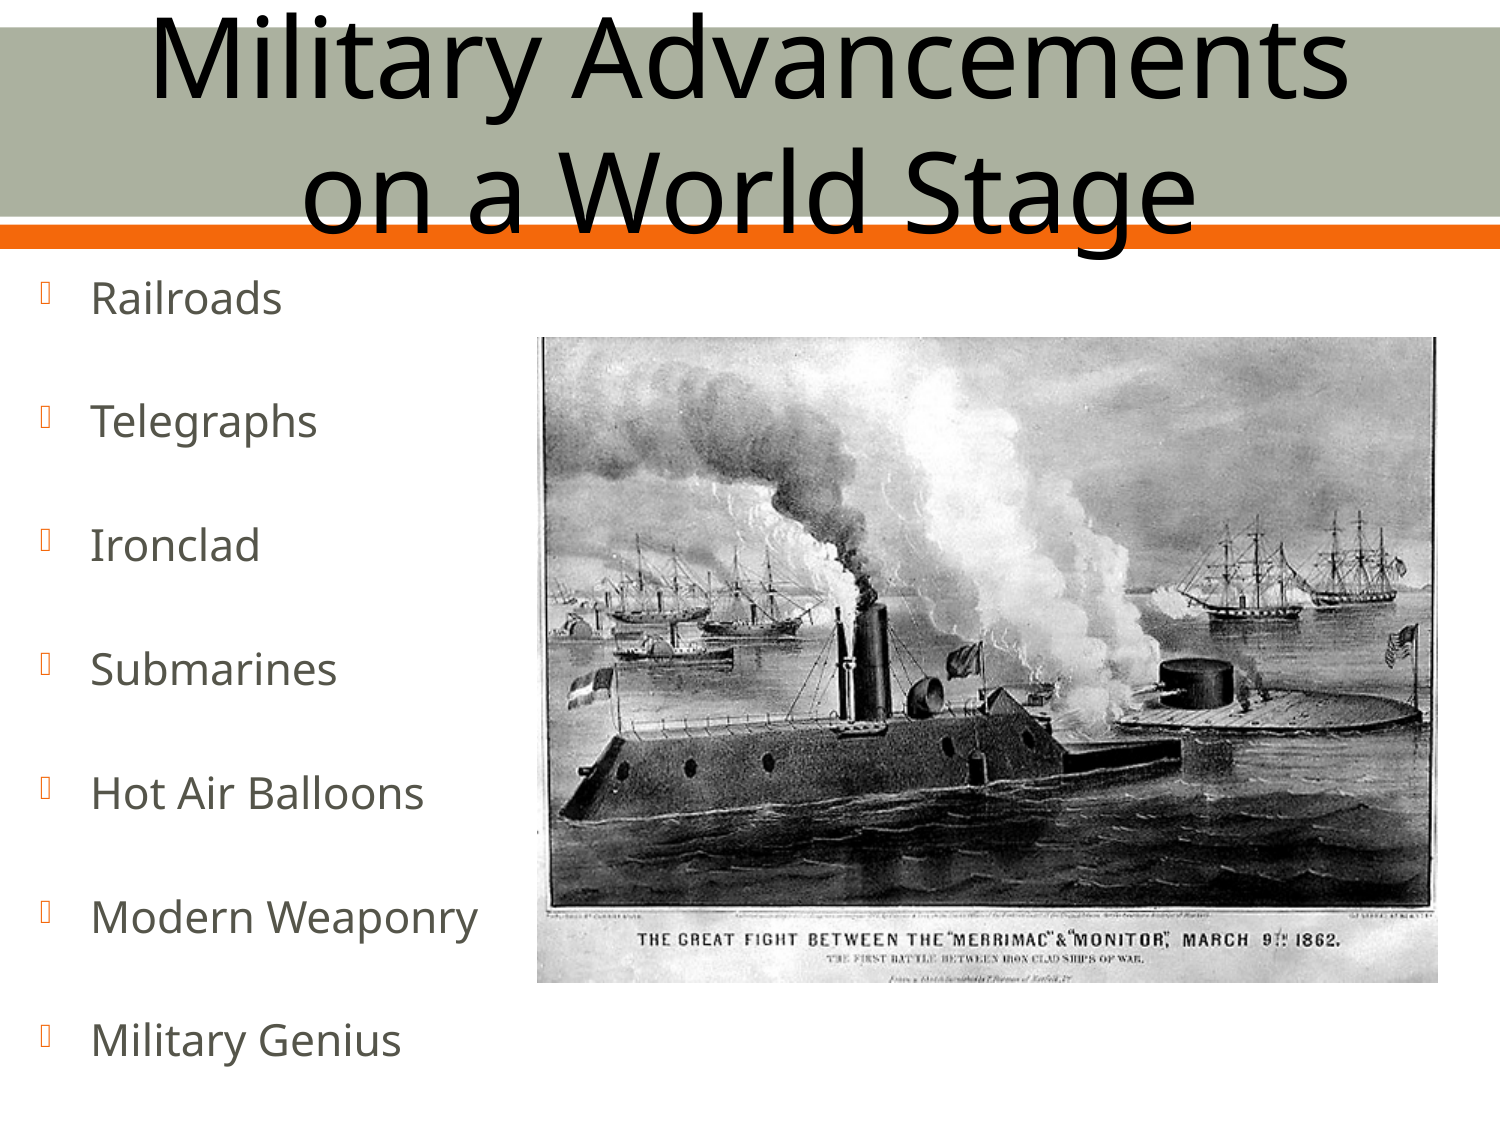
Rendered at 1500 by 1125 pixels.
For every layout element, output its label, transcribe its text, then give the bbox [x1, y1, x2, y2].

title Military Advancements on a World Stage [75, 29, 1425, 213]
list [537, 337, 1438, 983]
list Railroads Telegraphs Ironclad Submarines Hot Air Balloons Modern Weaponry Military Genius [24, 262, 575, 1075]
